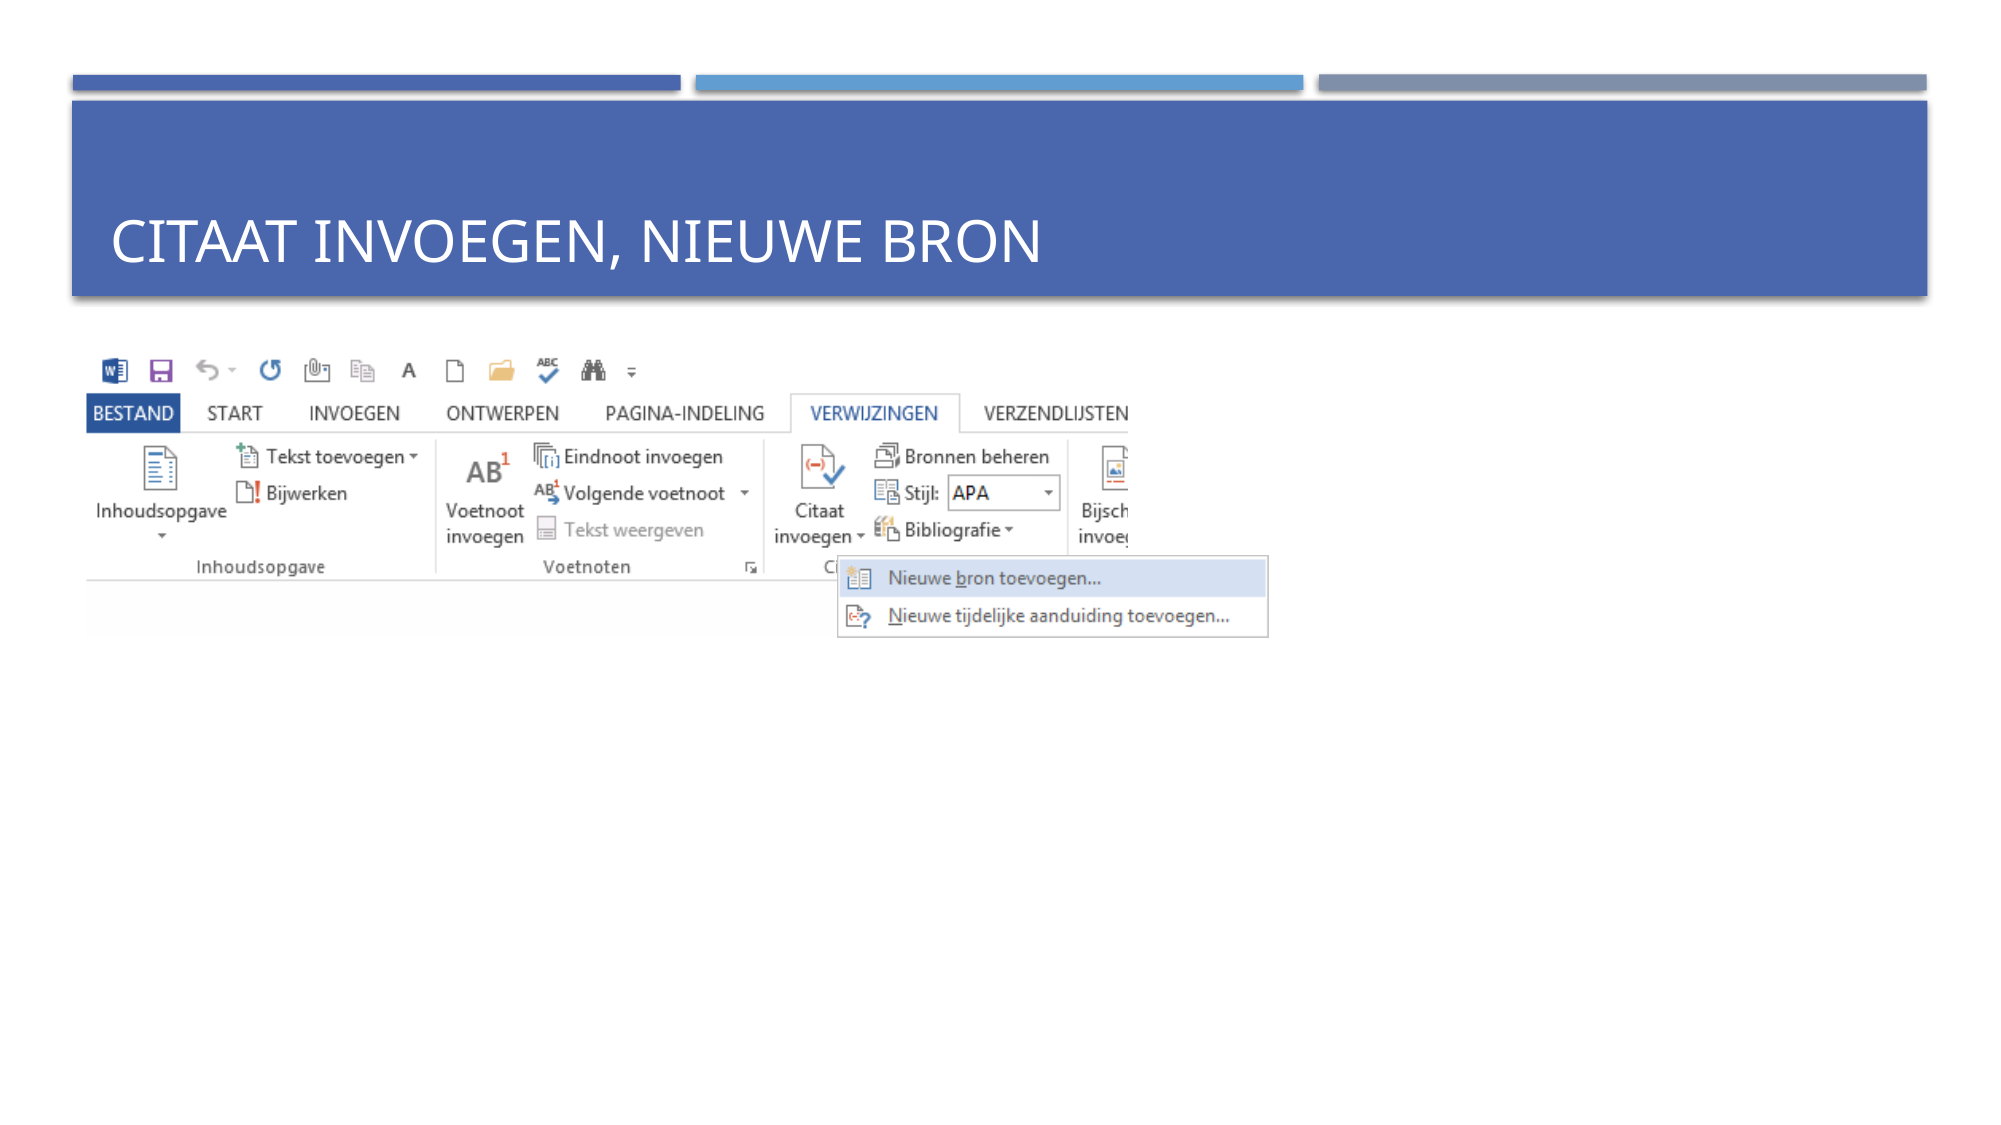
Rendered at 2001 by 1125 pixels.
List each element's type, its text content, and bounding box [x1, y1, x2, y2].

title Citaat invoegen, nieuwe bron [95, 115, 1905, 282]
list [836, 554, 1269, 639]
picture [73, 340, 1129, 639]
